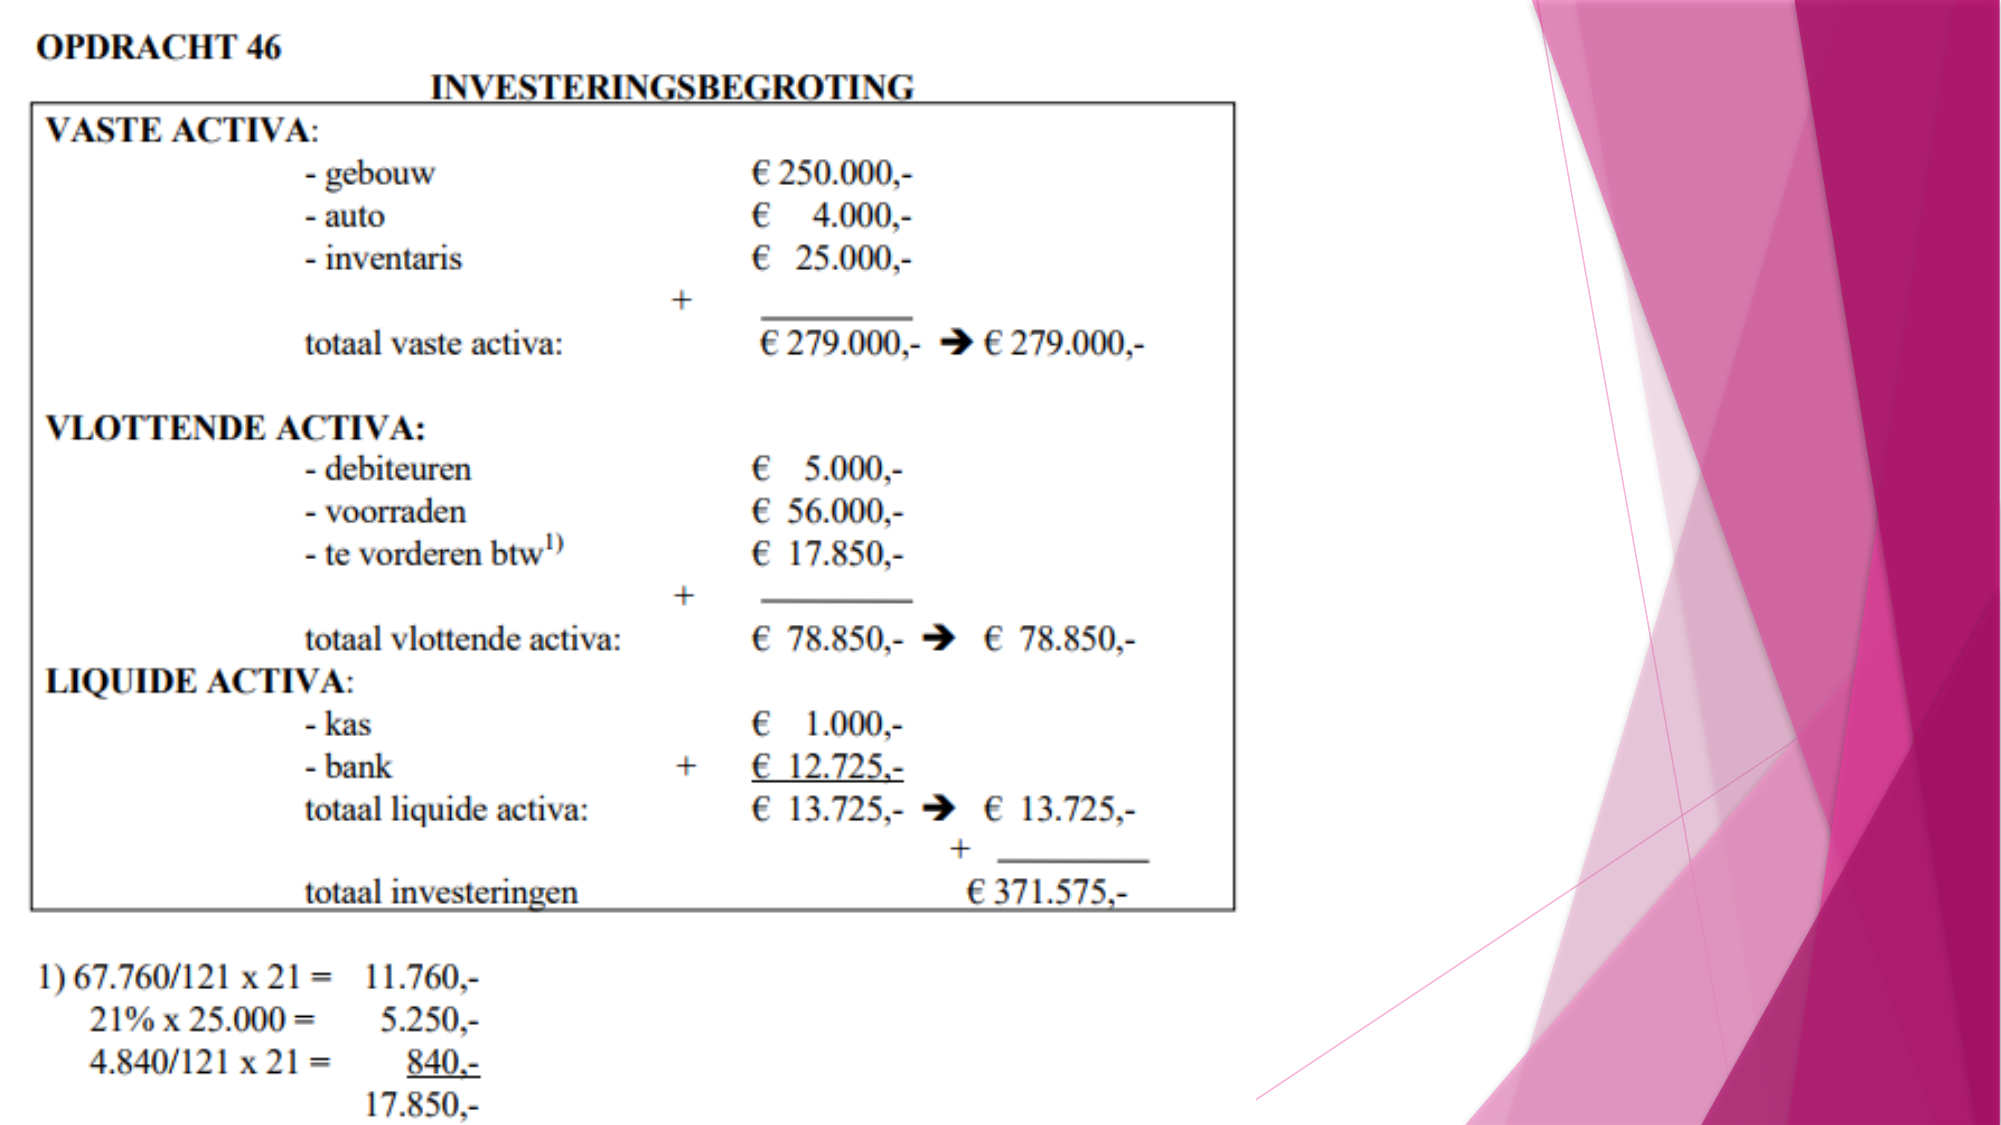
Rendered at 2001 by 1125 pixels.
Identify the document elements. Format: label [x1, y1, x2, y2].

picture [0, 0, 1256, 1125]
